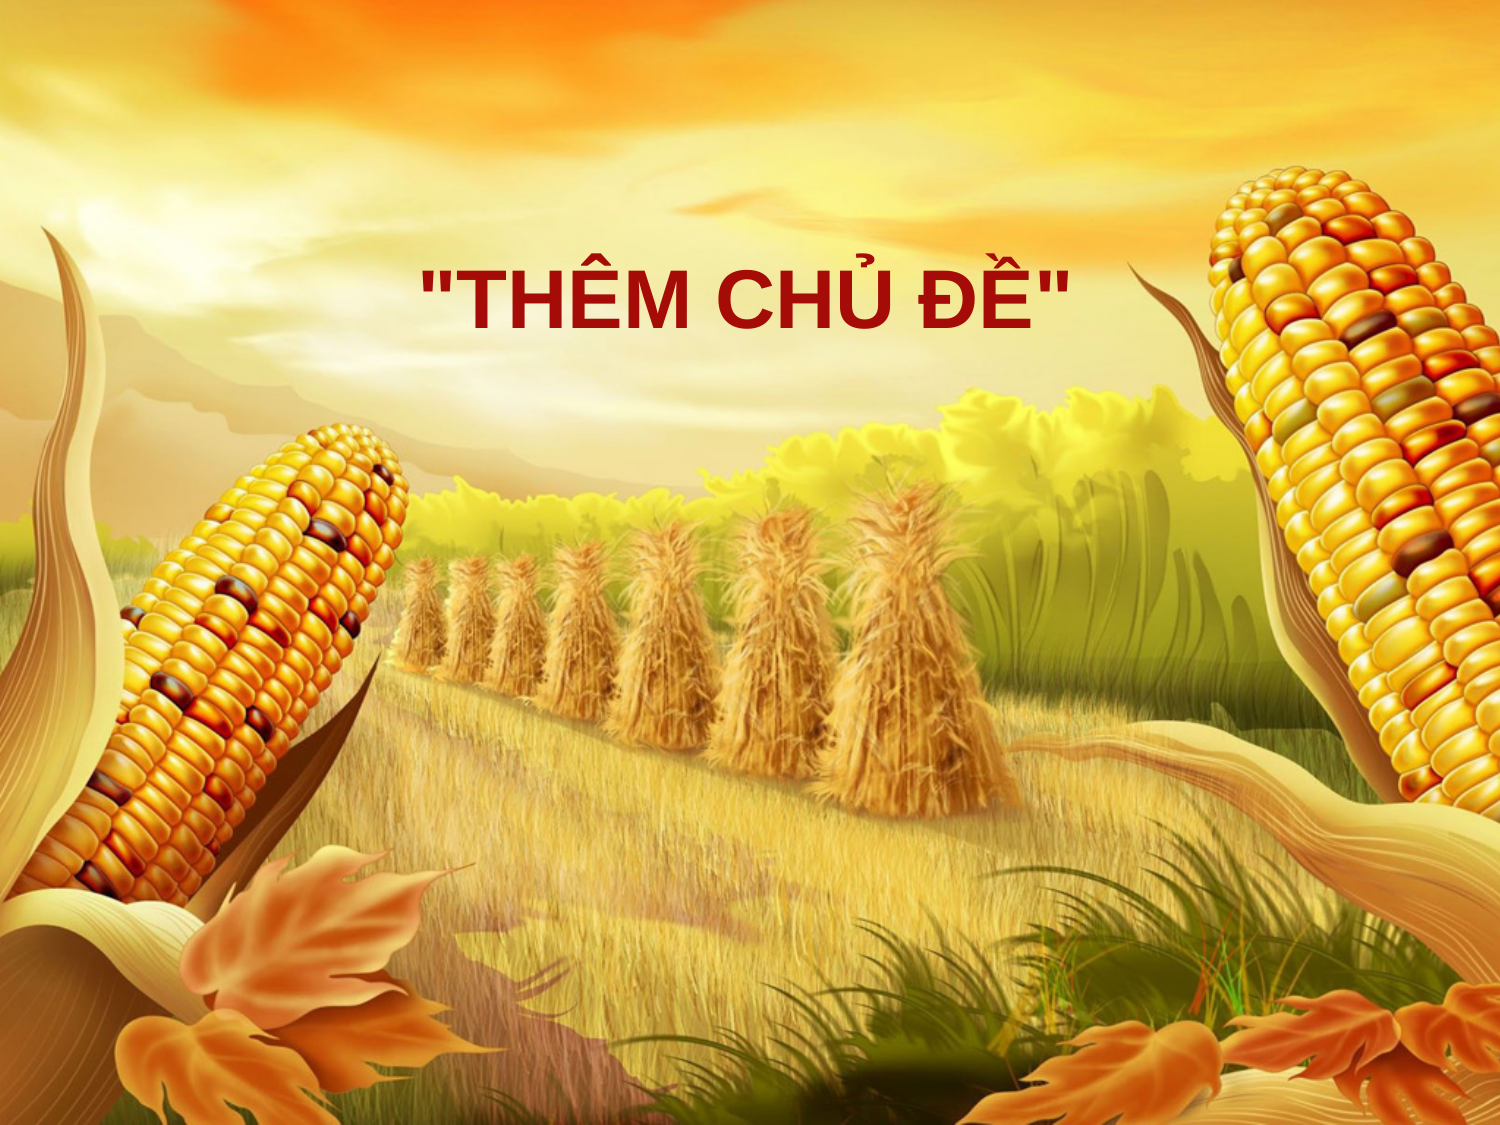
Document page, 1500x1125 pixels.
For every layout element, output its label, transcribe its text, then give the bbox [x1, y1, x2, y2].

picture [0, 0, 1500, 1125]
text_box "THÊM CHỦ ĐỀ" [402, 237, 1089, 353]
